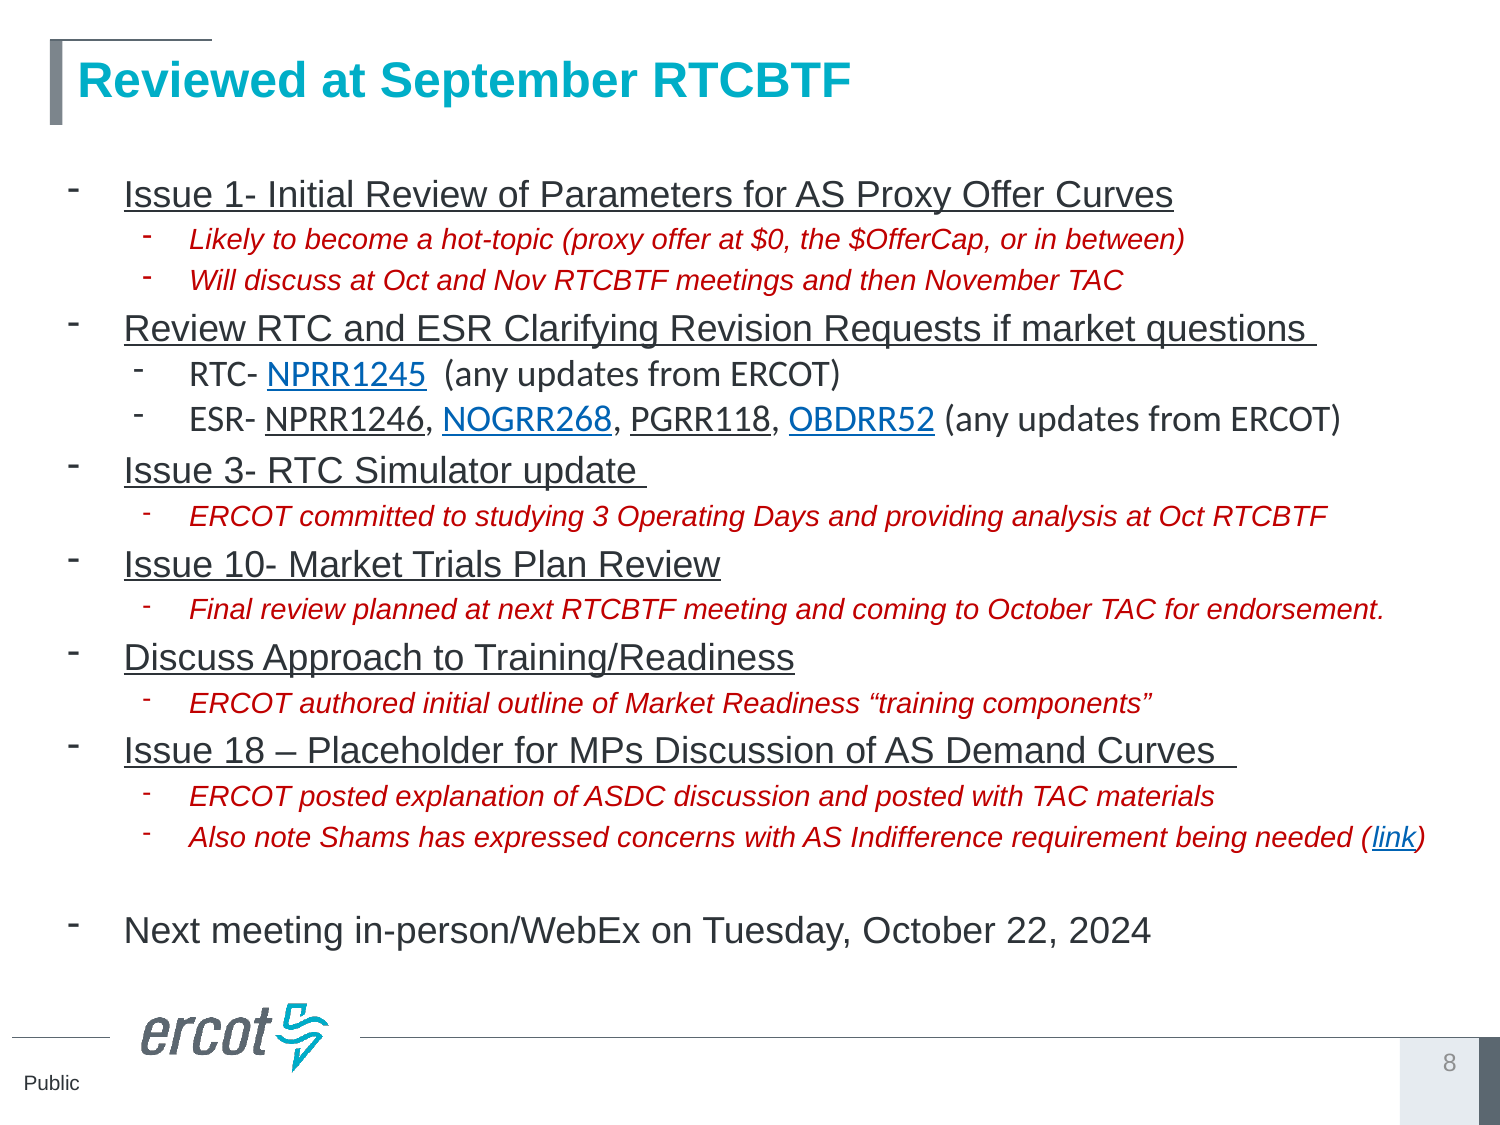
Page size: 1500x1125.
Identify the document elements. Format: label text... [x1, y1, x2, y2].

title Reviewed at September RTCBTF [62, 39, 1450, 134]
picture [137, 999, 332, 1075]
list Issue 1- Initial Review of Parameters for AS Proxy Offer Curves Likely to become a hot-topic (proxy offer at $0, the $OfferCap, or in between) Will discuss at Oct and Nov RTCBTF meetings and then November TAC Review RTC and ESR Clarifying Revision Requests if market questions RTC- NPRR1245 (any updates from ERCOT) ESR- NPRR1246, NOGRR268, PGRR118, OBDRR52 (any updates from ERCOT) Issue 3- RTC Simulator update ERCOT committed to studying 3 Operating Days and providing analysis at Oct RTCBTF Issue 10- Market Trials Plan Review Final review planned at next RTCBTF meeting and coming to October TAC for endorsement. Discuss Approach to Training/Readiness ERCOT authored initial outline of Market Readiness “training components” Issue 18 – Placeholder for MPs Discussion of AS Demand Curves ERCOT posted explanation of ASDC discussion and posted with TAC materials Also note Shams has expressed concerns with AS Indifference requirement being needed (link) Next meeting in-person/WebEx on Tuesday, October 22, 2024 [52, 162, 1453, 975]
